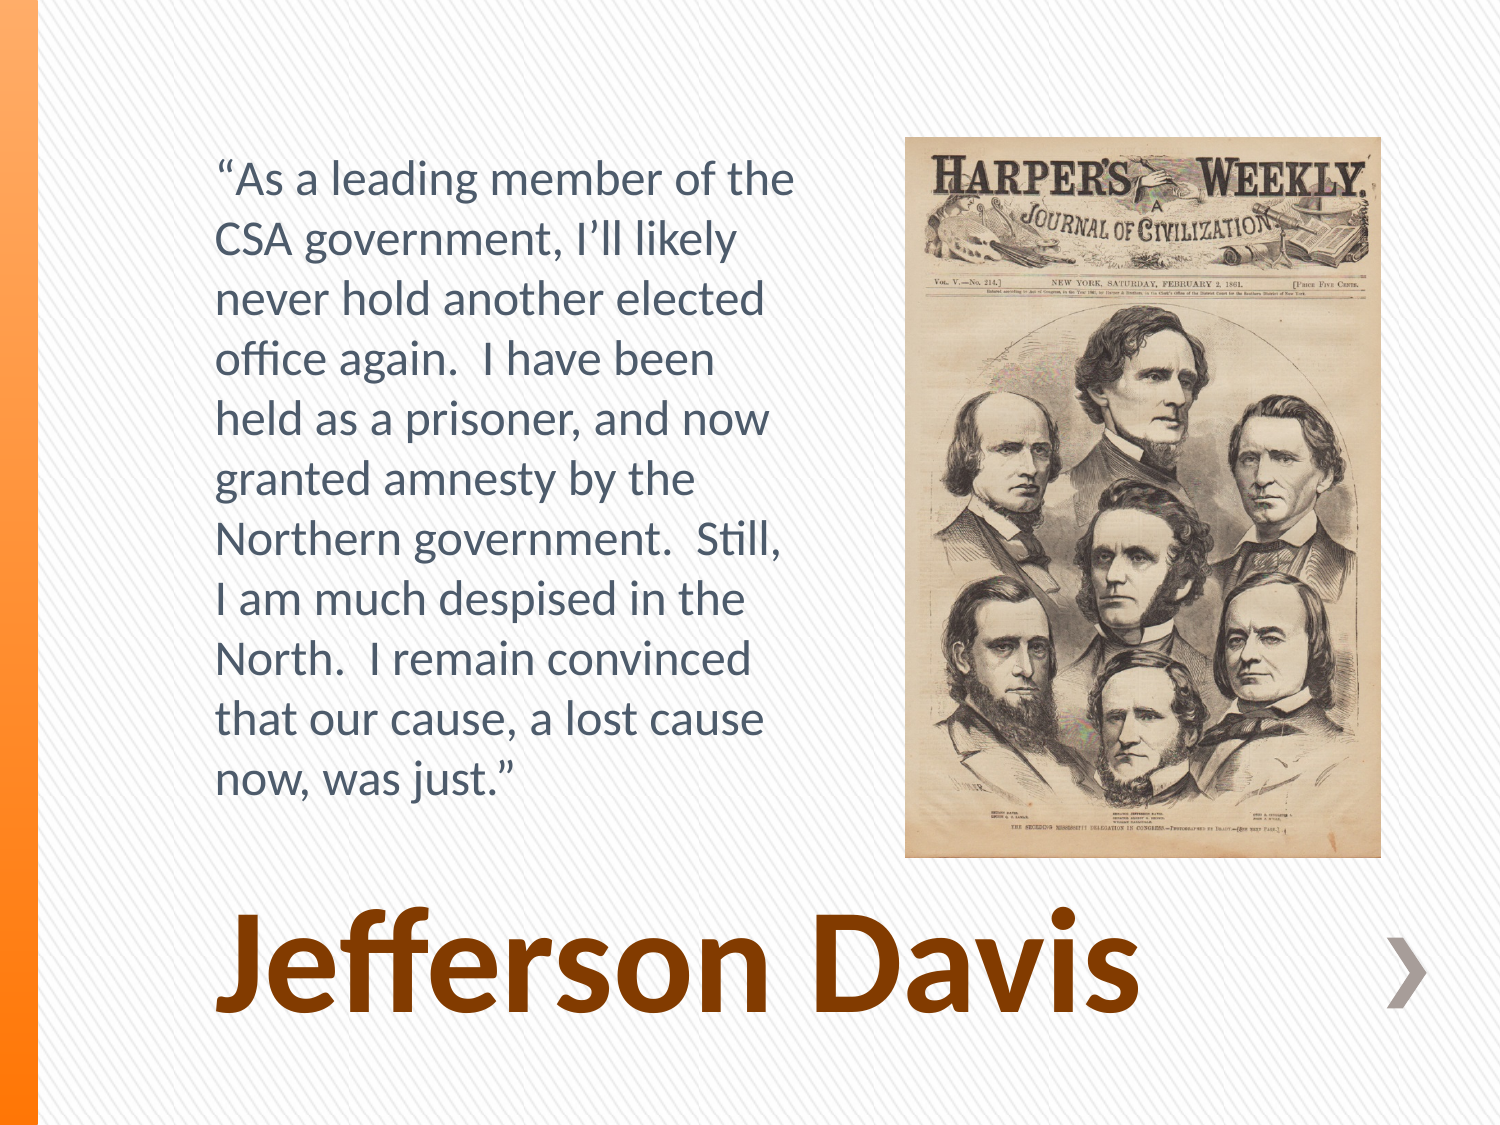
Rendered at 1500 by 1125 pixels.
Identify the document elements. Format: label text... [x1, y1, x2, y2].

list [905, 137, 1381, 859]
title Jefferson Davis [200, 862, 1388, 1050]
list “As a leading member of the CSA government, I’ll likely never hold another elected office again. I have been held as a prisoner, and now granted amnesty by the Northern government. Still, I am much despised in the North. I remain convinced that our cause, a lost cause now, was just.” [199, 138, 812, 858]
